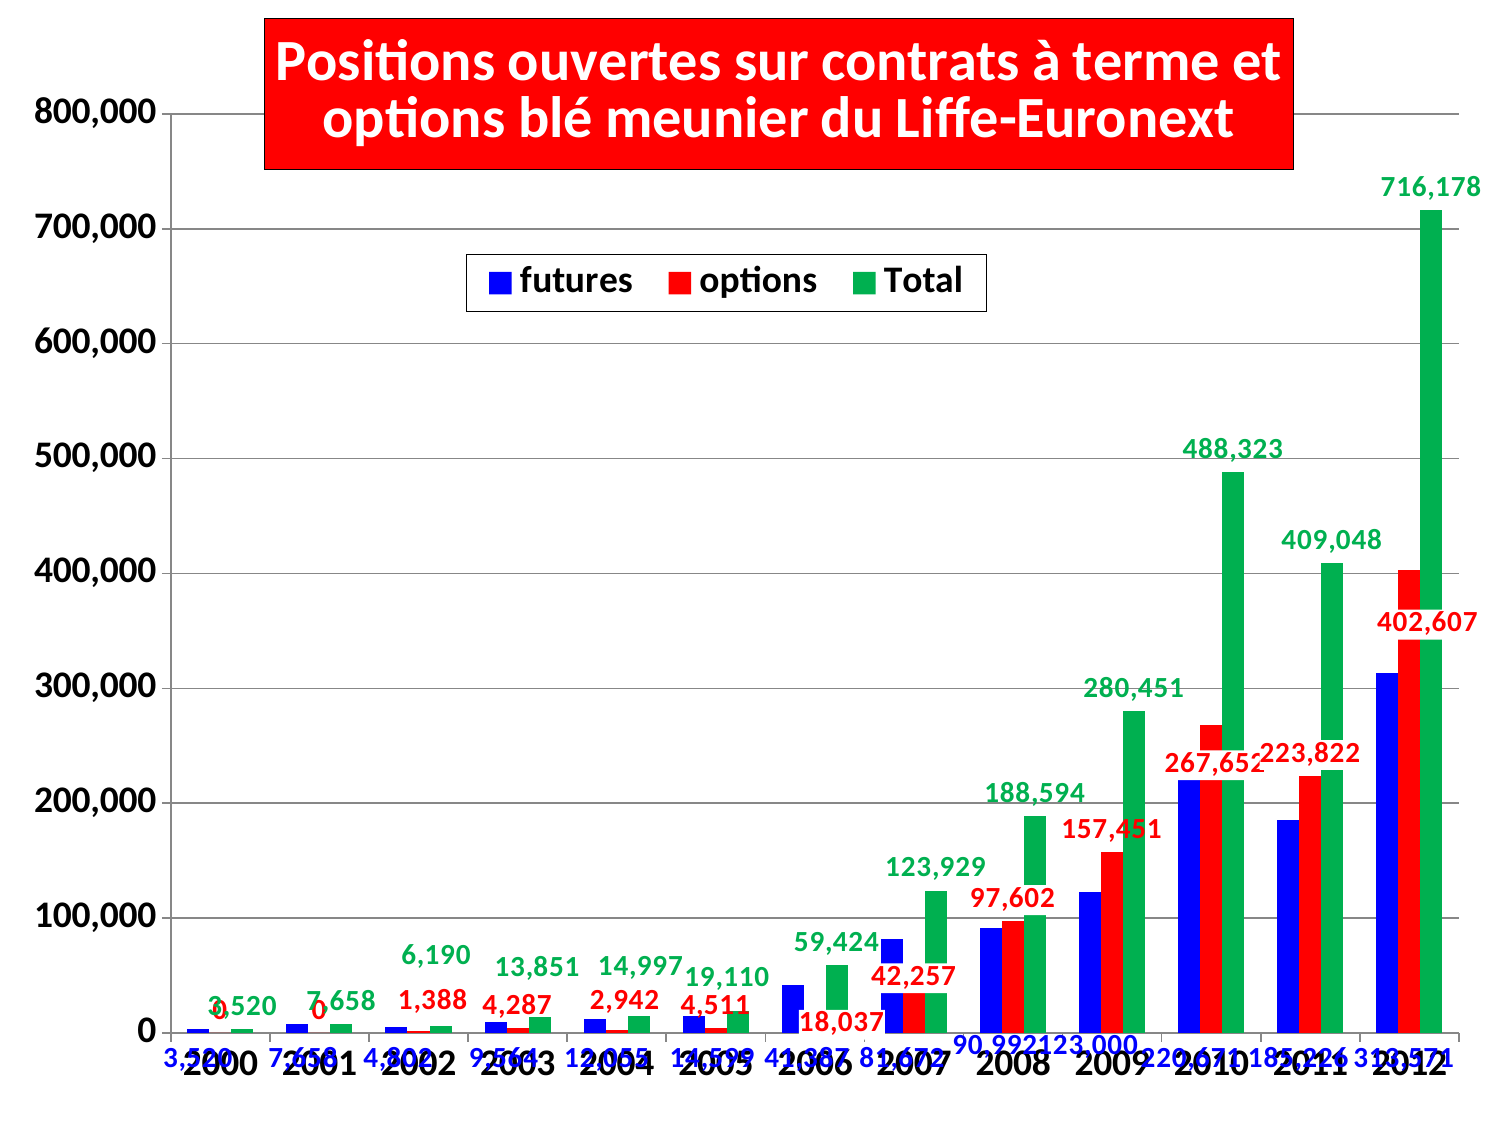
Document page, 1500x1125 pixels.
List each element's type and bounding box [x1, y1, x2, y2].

chart [0, 0, 1483, 1107]
